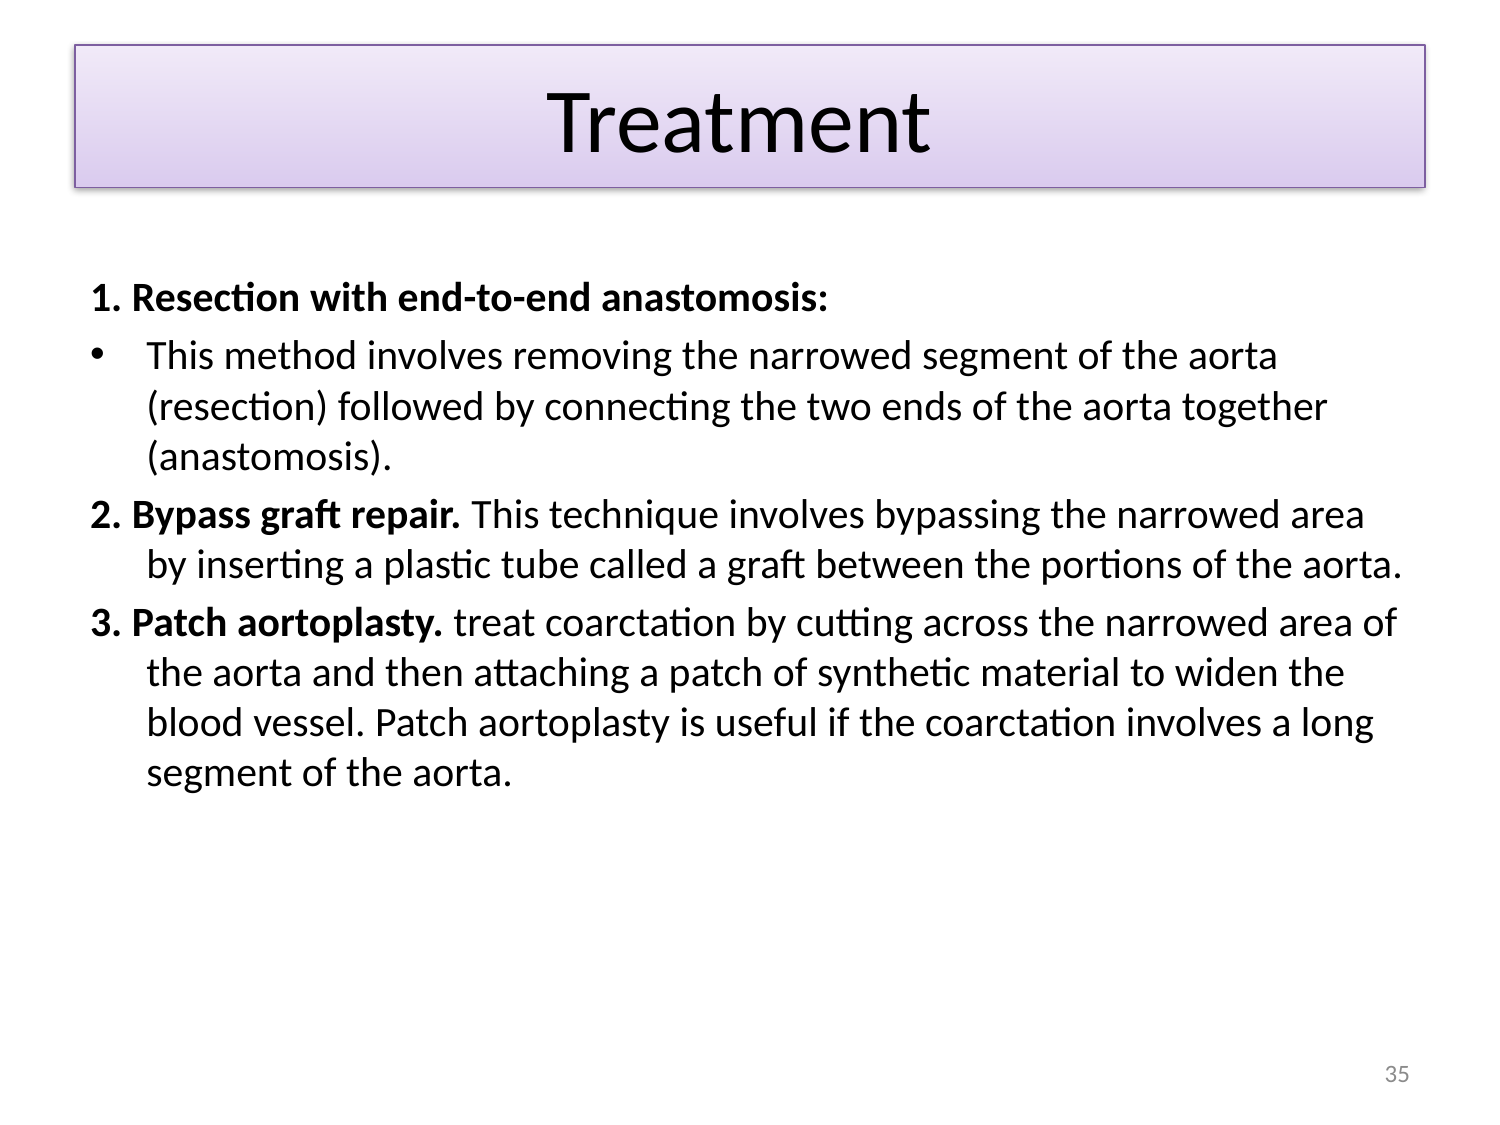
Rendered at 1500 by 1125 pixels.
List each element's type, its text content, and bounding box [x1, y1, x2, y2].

title Treatment [74, 44, 1426, 188]
list 1. Resection with end-to-end anastomosis: This method involves removing the narrowed segment of the aorta (resection) followed by connecting the two ends of the aorta together (anastomosis). 2. Bypass graft repair. This technique involves bypassing the narrowed area by inserting a plastic tube called a graft between the portions of the aorta. 3. Patch aortoplasty. treat coarctation by cutting across the narrowed area of the aorta and then attaching a patch of synthetic material to widen the blood vessel. Patch aortoplasty is useful if the coarctation involves a long segment of the aorta. [75, 262, 1425, 1005]
slide_number 35 [1074, 1042, 1425, 1103]
